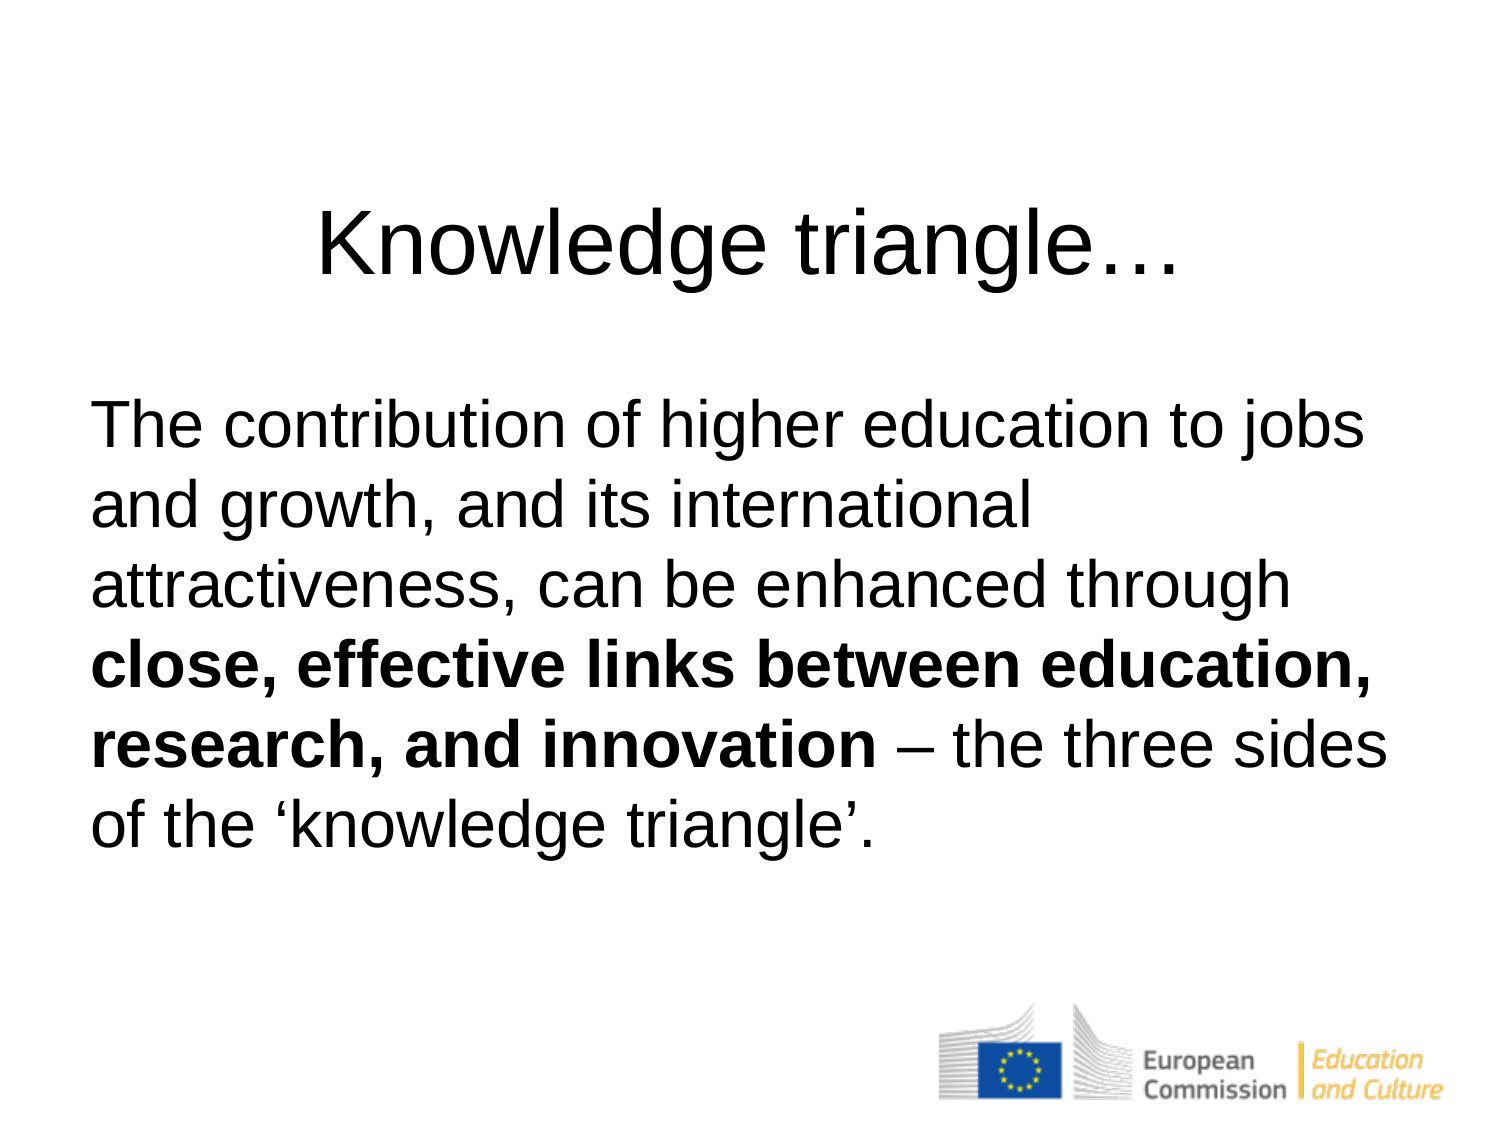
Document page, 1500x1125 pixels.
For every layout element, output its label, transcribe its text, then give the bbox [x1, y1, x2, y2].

list The contribution of higher education to jobs and growth, and its international attractiveness, can be enhanced through close, effective links between education, research, and innovation – the three sides of the ‘knowledge triangle’. [74, 373, 1426, 970]
picture [939, 1003, 1443, 1106]
title Knowledge triangle… [76, 160, 1428, 315]
